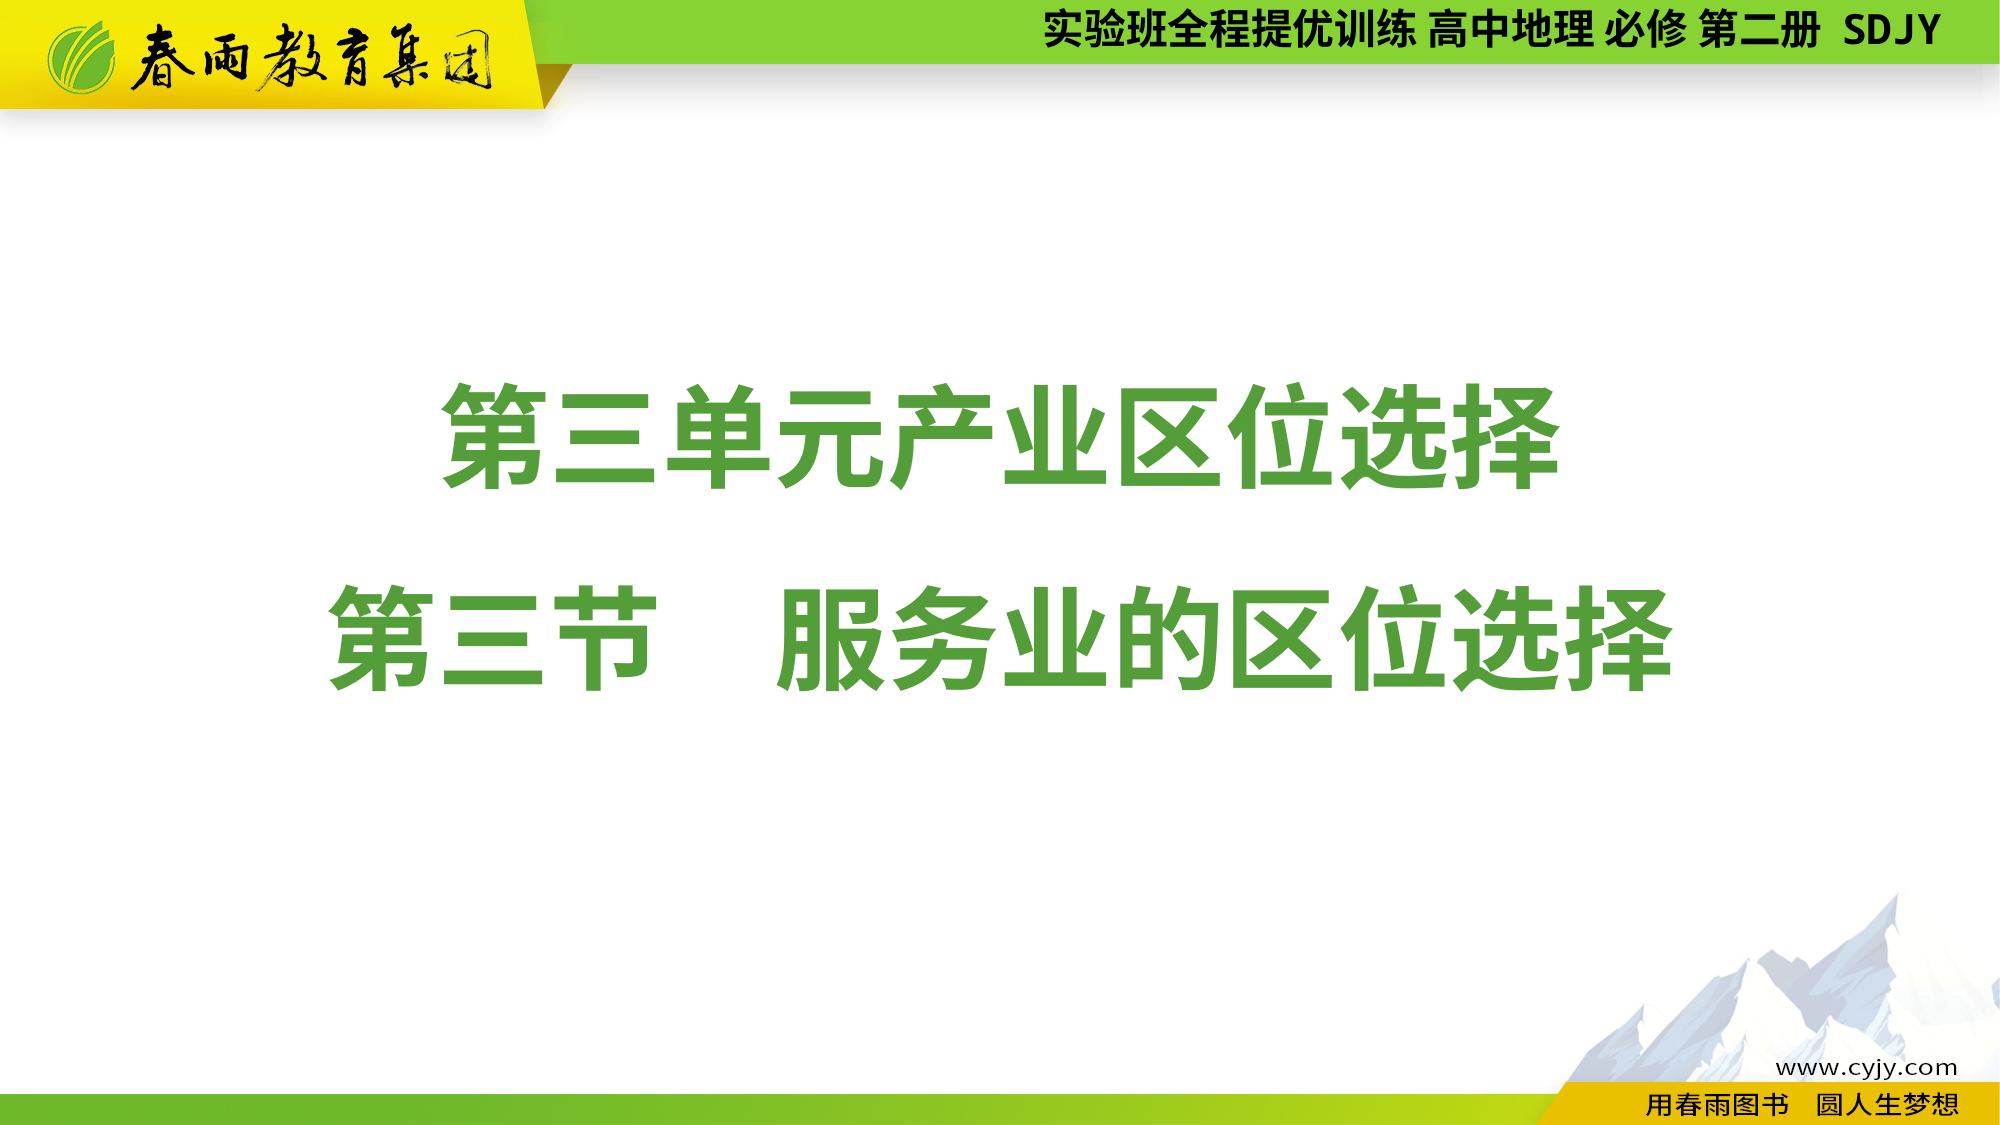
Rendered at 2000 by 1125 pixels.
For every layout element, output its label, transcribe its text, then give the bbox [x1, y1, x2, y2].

picture [0, 0, 2000, 1125]
text_box 第三单元产业区位选择 第三节 服务业的区位选择 [54, 291, 1946, 712]
